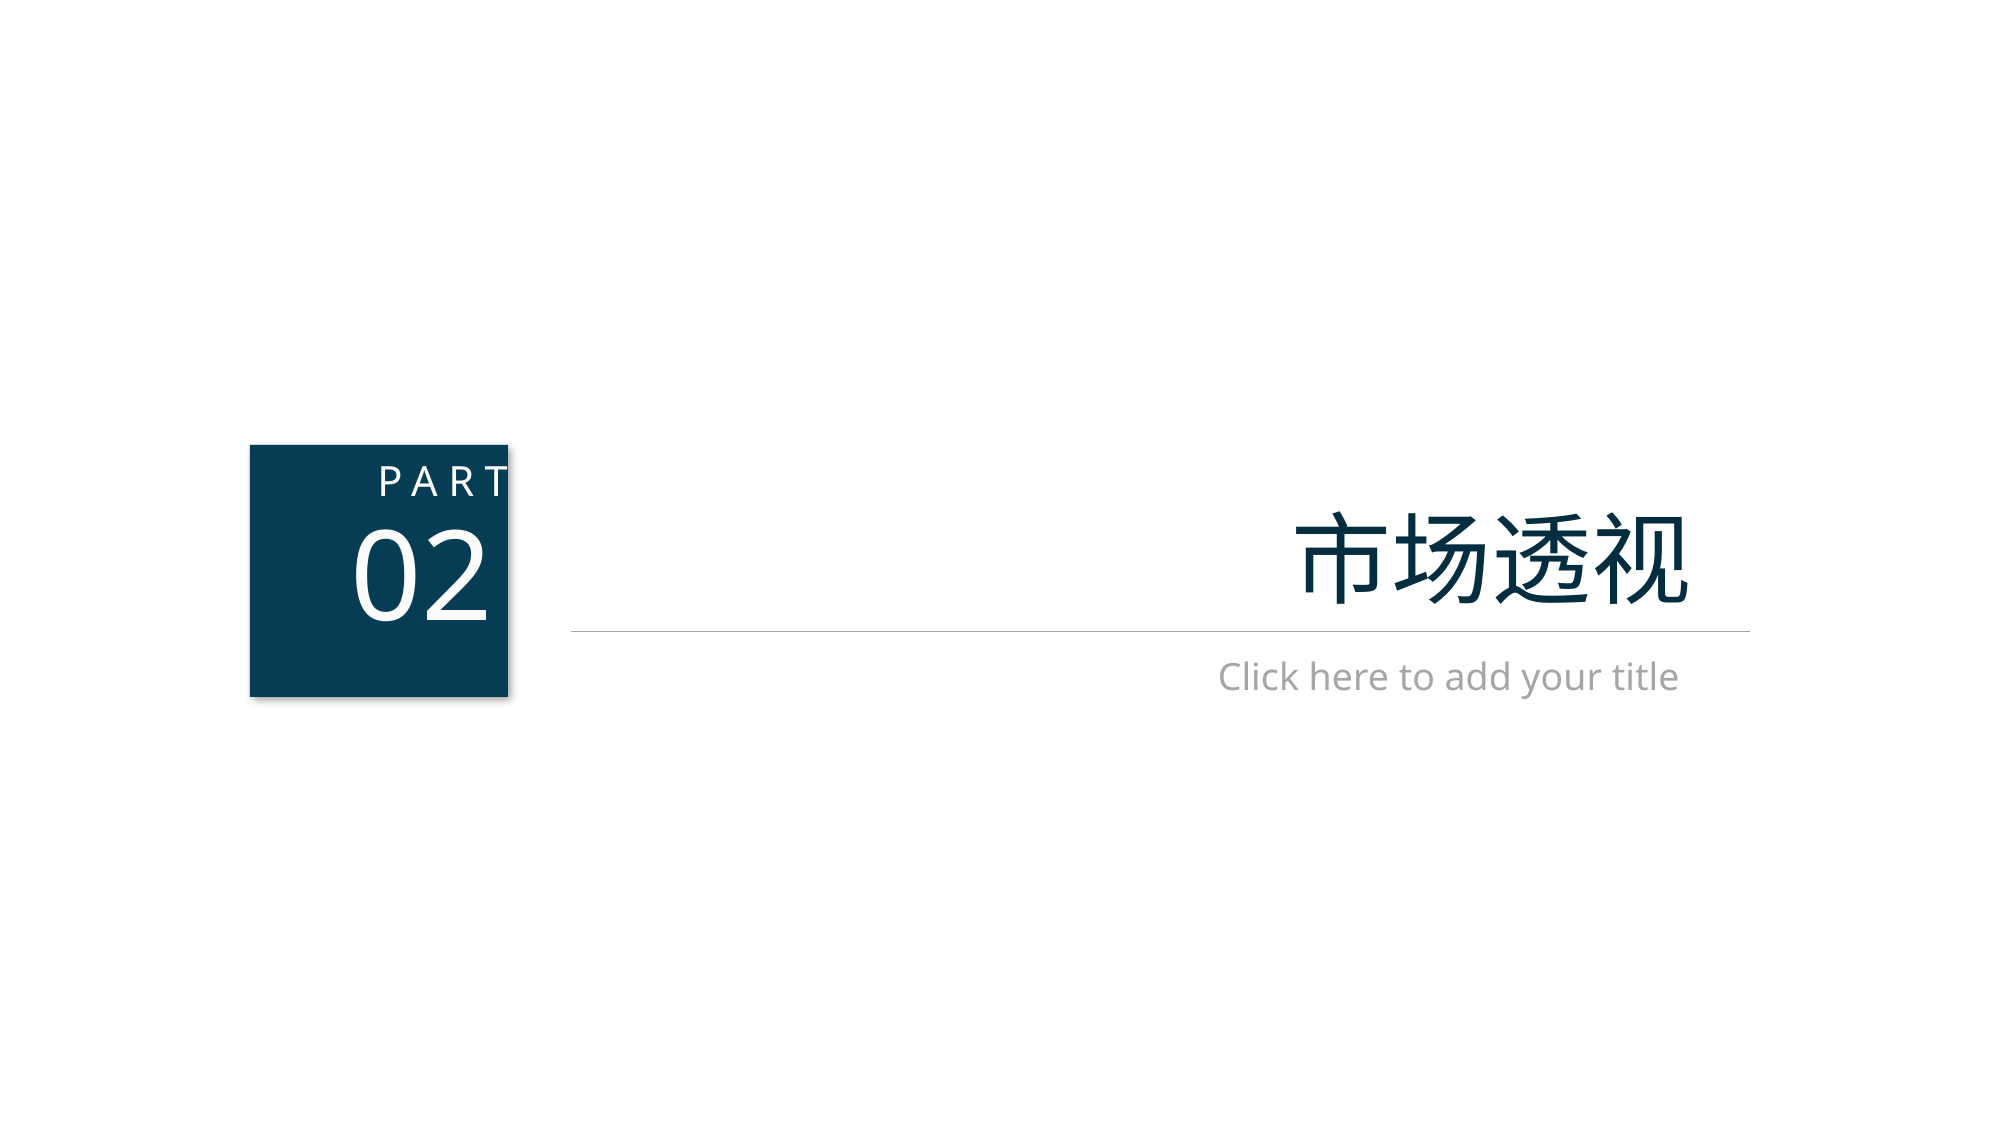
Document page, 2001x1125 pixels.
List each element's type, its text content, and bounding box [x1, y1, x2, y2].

text_box Click here to add your title [518, 645, 1695, 706]
text_box 02 [249, 444, 509, 488]
text_box 市场透视 [507, 488, 1750, 676]
text_box PART [239, 447, 508, 513]
text_box 02 [249, 513, 509, 698]
